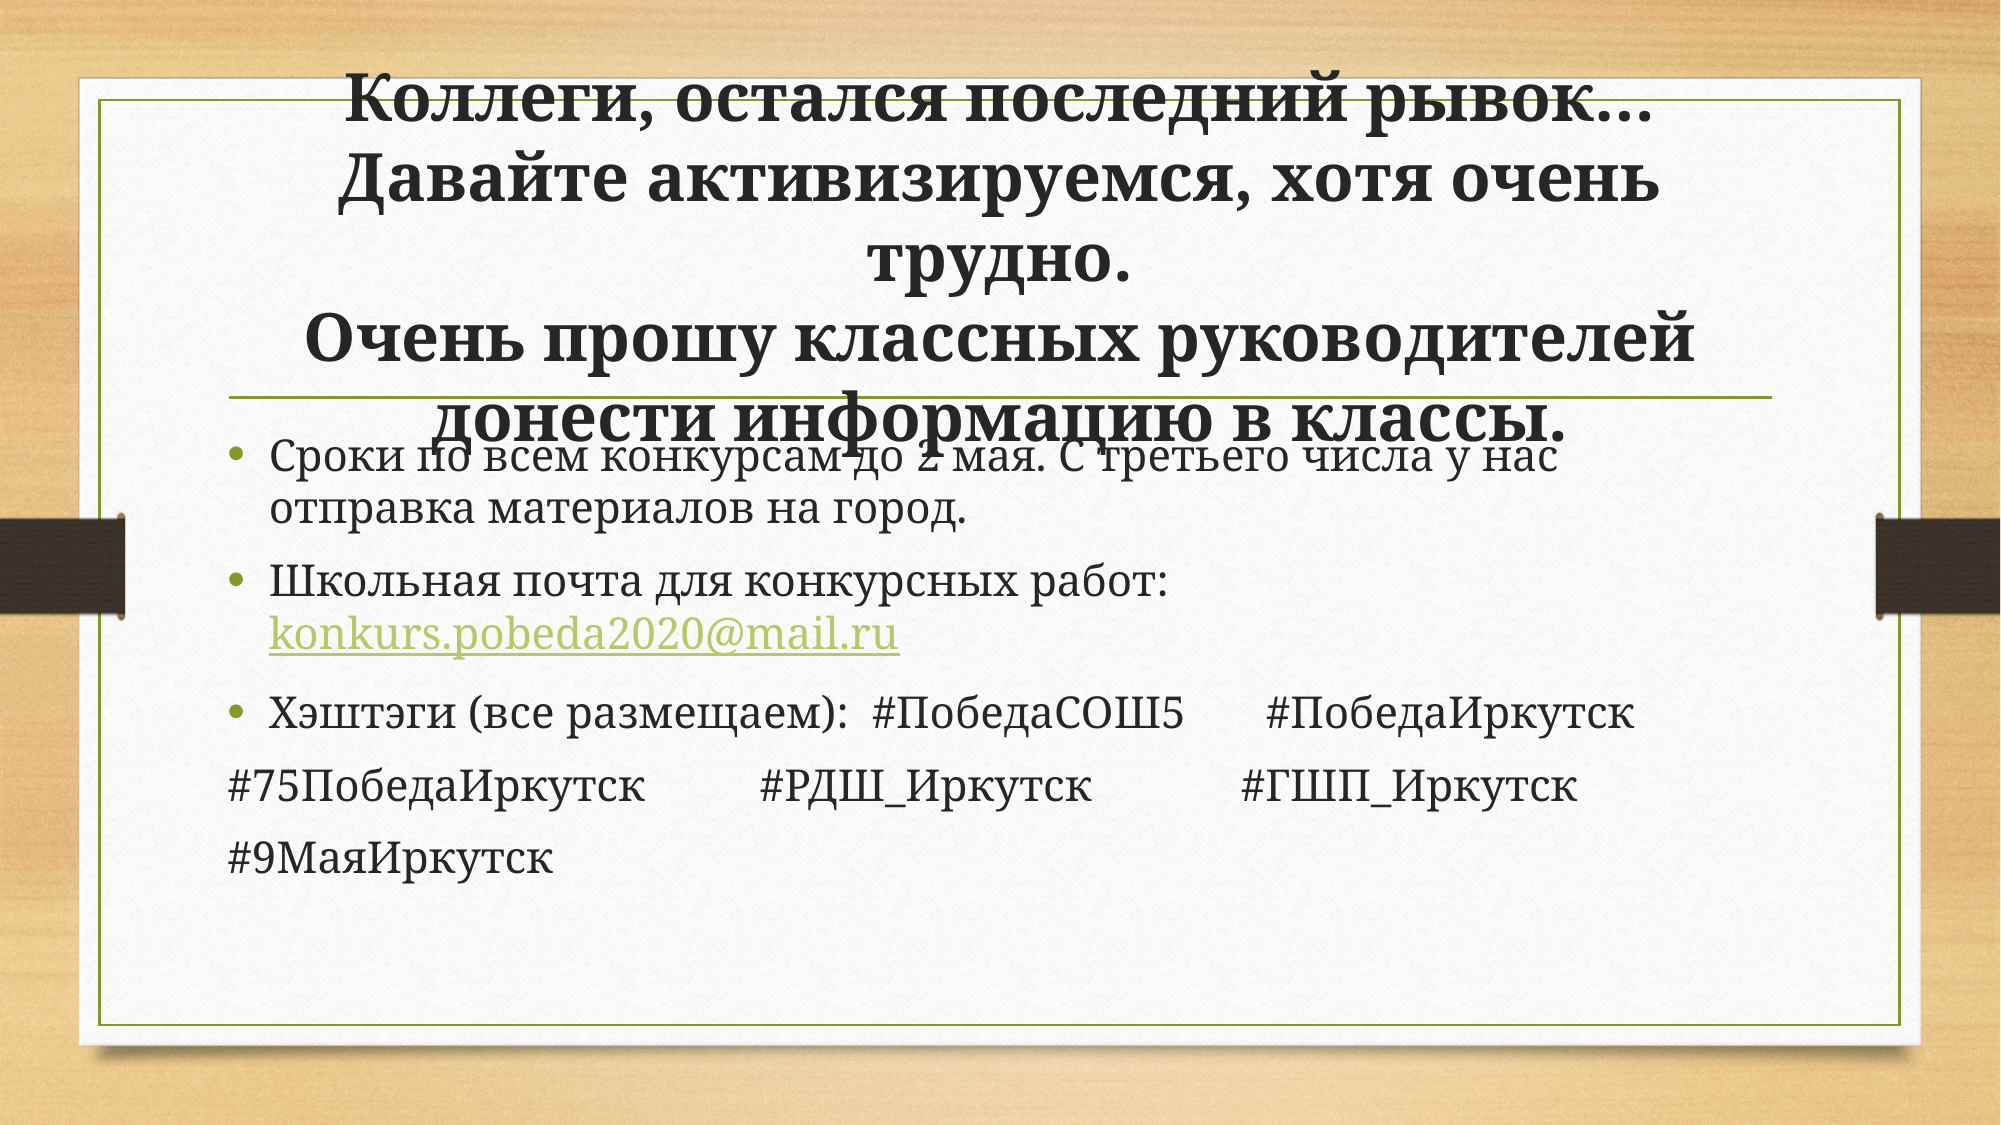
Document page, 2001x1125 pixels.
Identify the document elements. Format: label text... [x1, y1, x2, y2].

title Коллеги, остался последний рывок… Давайте активизируемся, хотя очень трудно. Очень прошу классных руководителей донести информацию в классы. [212, 147, 1788, 362]
picture [0, 0, 2001, 1125]
list Сроки по всем конкурсам до 2 мая. С третьего числа у нас отправка материалов на город. Школьная почта для конкурсных работ: konkurs.pobeda2020@mail.ru Хэштэги (все размещаем): #ПобедаСОШ5 #ПобедаИркутск #75ПобедаИркутск #РДШ_Иркутск #ГШП_Иркутск #9МаяИркутск [212, 419, 1788, 964]
